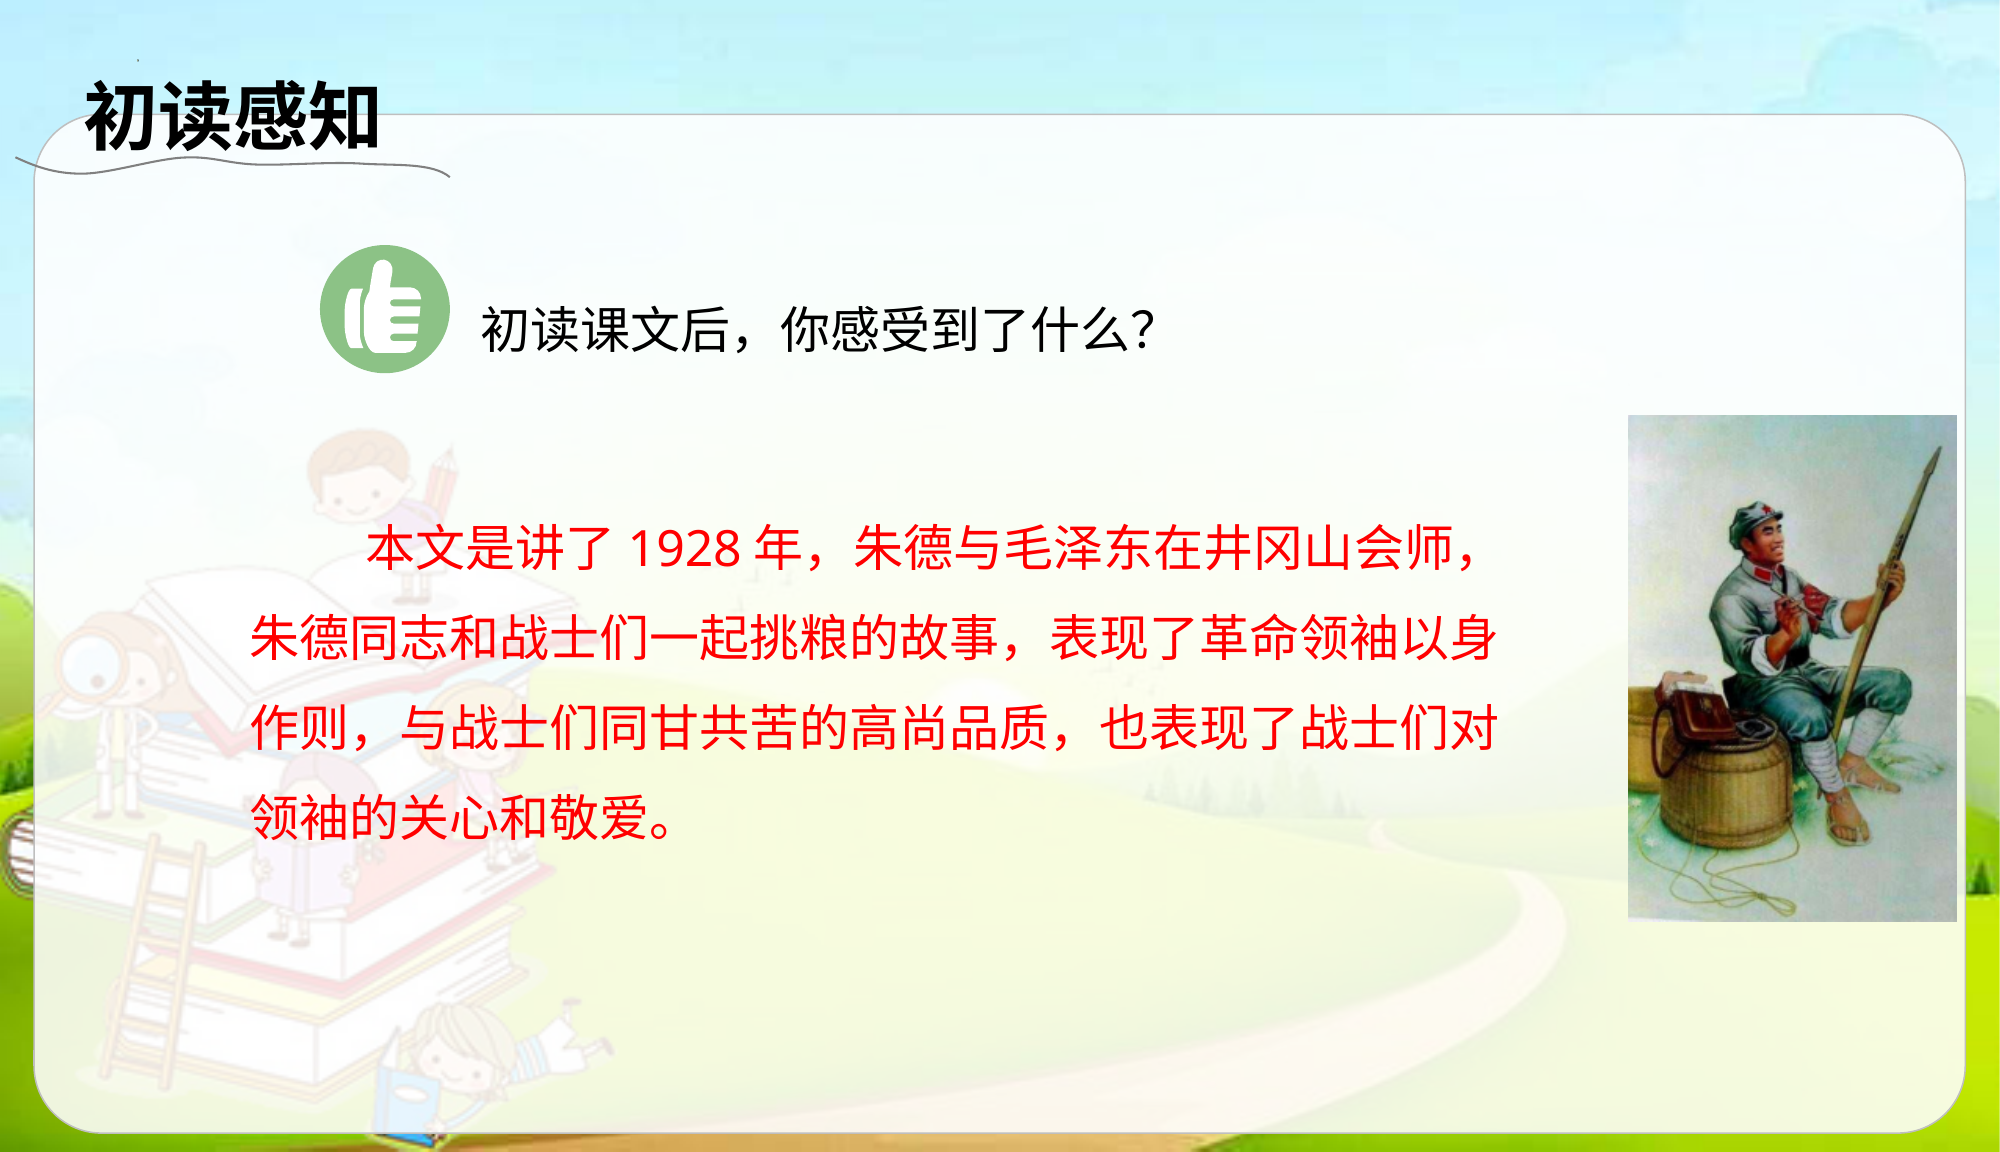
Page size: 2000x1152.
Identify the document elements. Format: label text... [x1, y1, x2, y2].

text_box 本文是讲了1928年，朱德与毛泽东在井冈山会师，朱德同志和战士们一起挑粮的故事，表现了革命领袖以身作则，与战士们同甘共苦的高尚品质，也表现了战士们对领袖的关心和敬爱。 [234, 479, 1543, 855]
text_box 初读课文后，你感受到了什么？ [465, 261, 1254, 367]
picture [0, 0, 2000, 1152]
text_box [319, 244, 451, 374]
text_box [15, 69, 450, 182]
